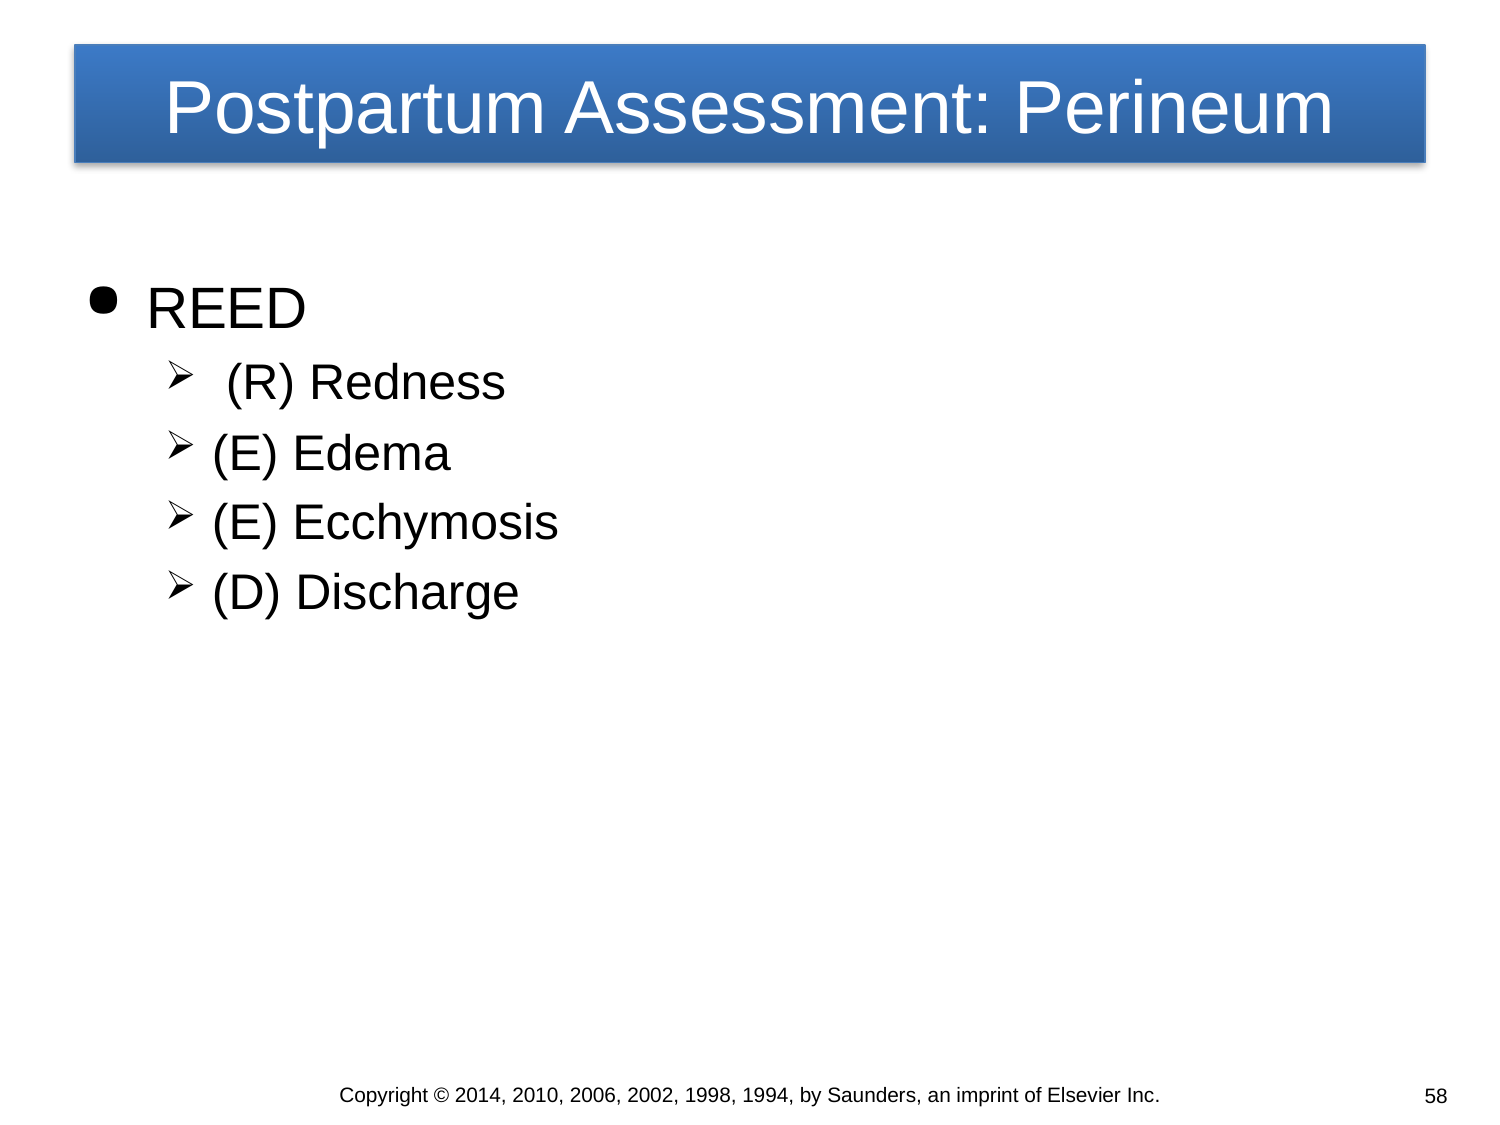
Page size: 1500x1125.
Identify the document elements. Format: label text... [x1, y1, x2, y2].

footer Copyright © 2014, 2010, 2006, 2002, 1998, 1994, by Saunders, an imprint of Elsevier Inc. [187, 1062, 1313, 1125]
list REED (R) Redness (E) Edema (E) Ecchymosis (D) Discharge [75, 262, 1425, 1005]
title Postpartum Assessment: Perineum [74, 44, 1426, 163]
slide_number 58 [1362, 1065, 1463, 1125]
